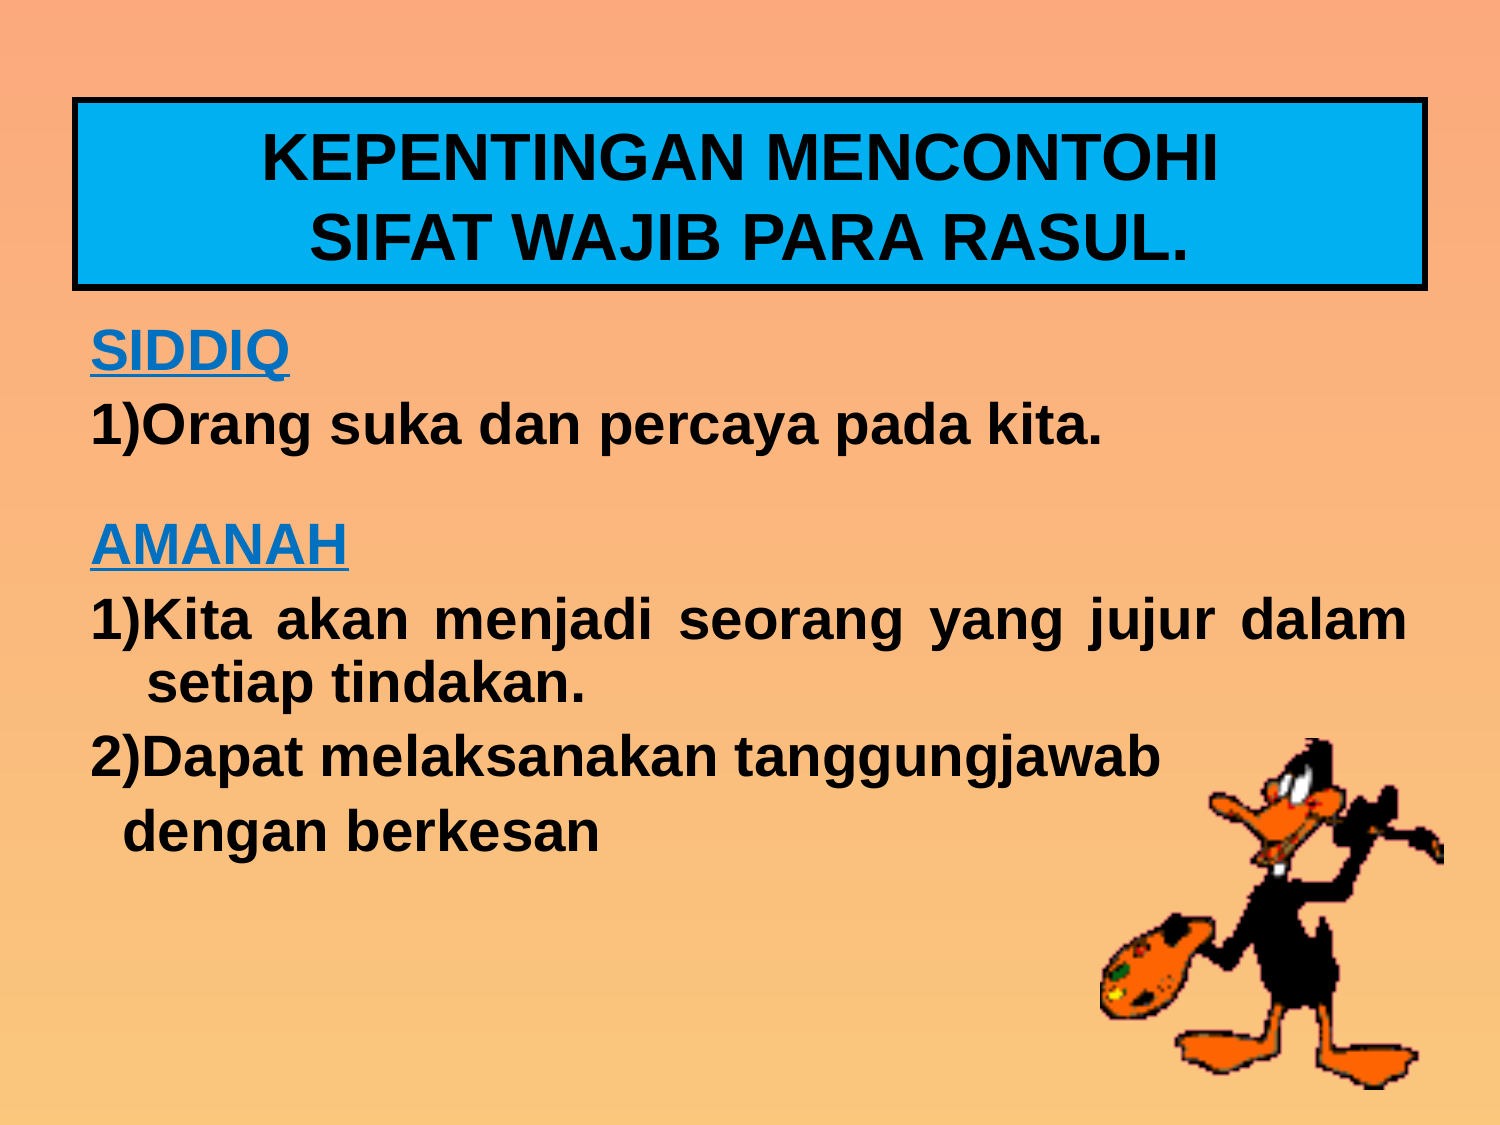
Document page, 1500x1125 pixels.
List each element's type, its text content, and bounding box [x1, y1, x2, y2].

text_box KEPENTINGAN MENCONTOHI SIFAT WAJIB PARA RASUL. [74, 99, 1425, 288]
text_box SIDDIQ 1)Orang suka dan percaya pada kita. AMANAH 1)Kita akan menjadi seorang yang jujur dalam setiap tindakan. 2)Dapat melaksanakan tanggungjawab dengan berkesan [74, 312, 1425, 1005]
picture [1099, 738, 1444, 1090]
